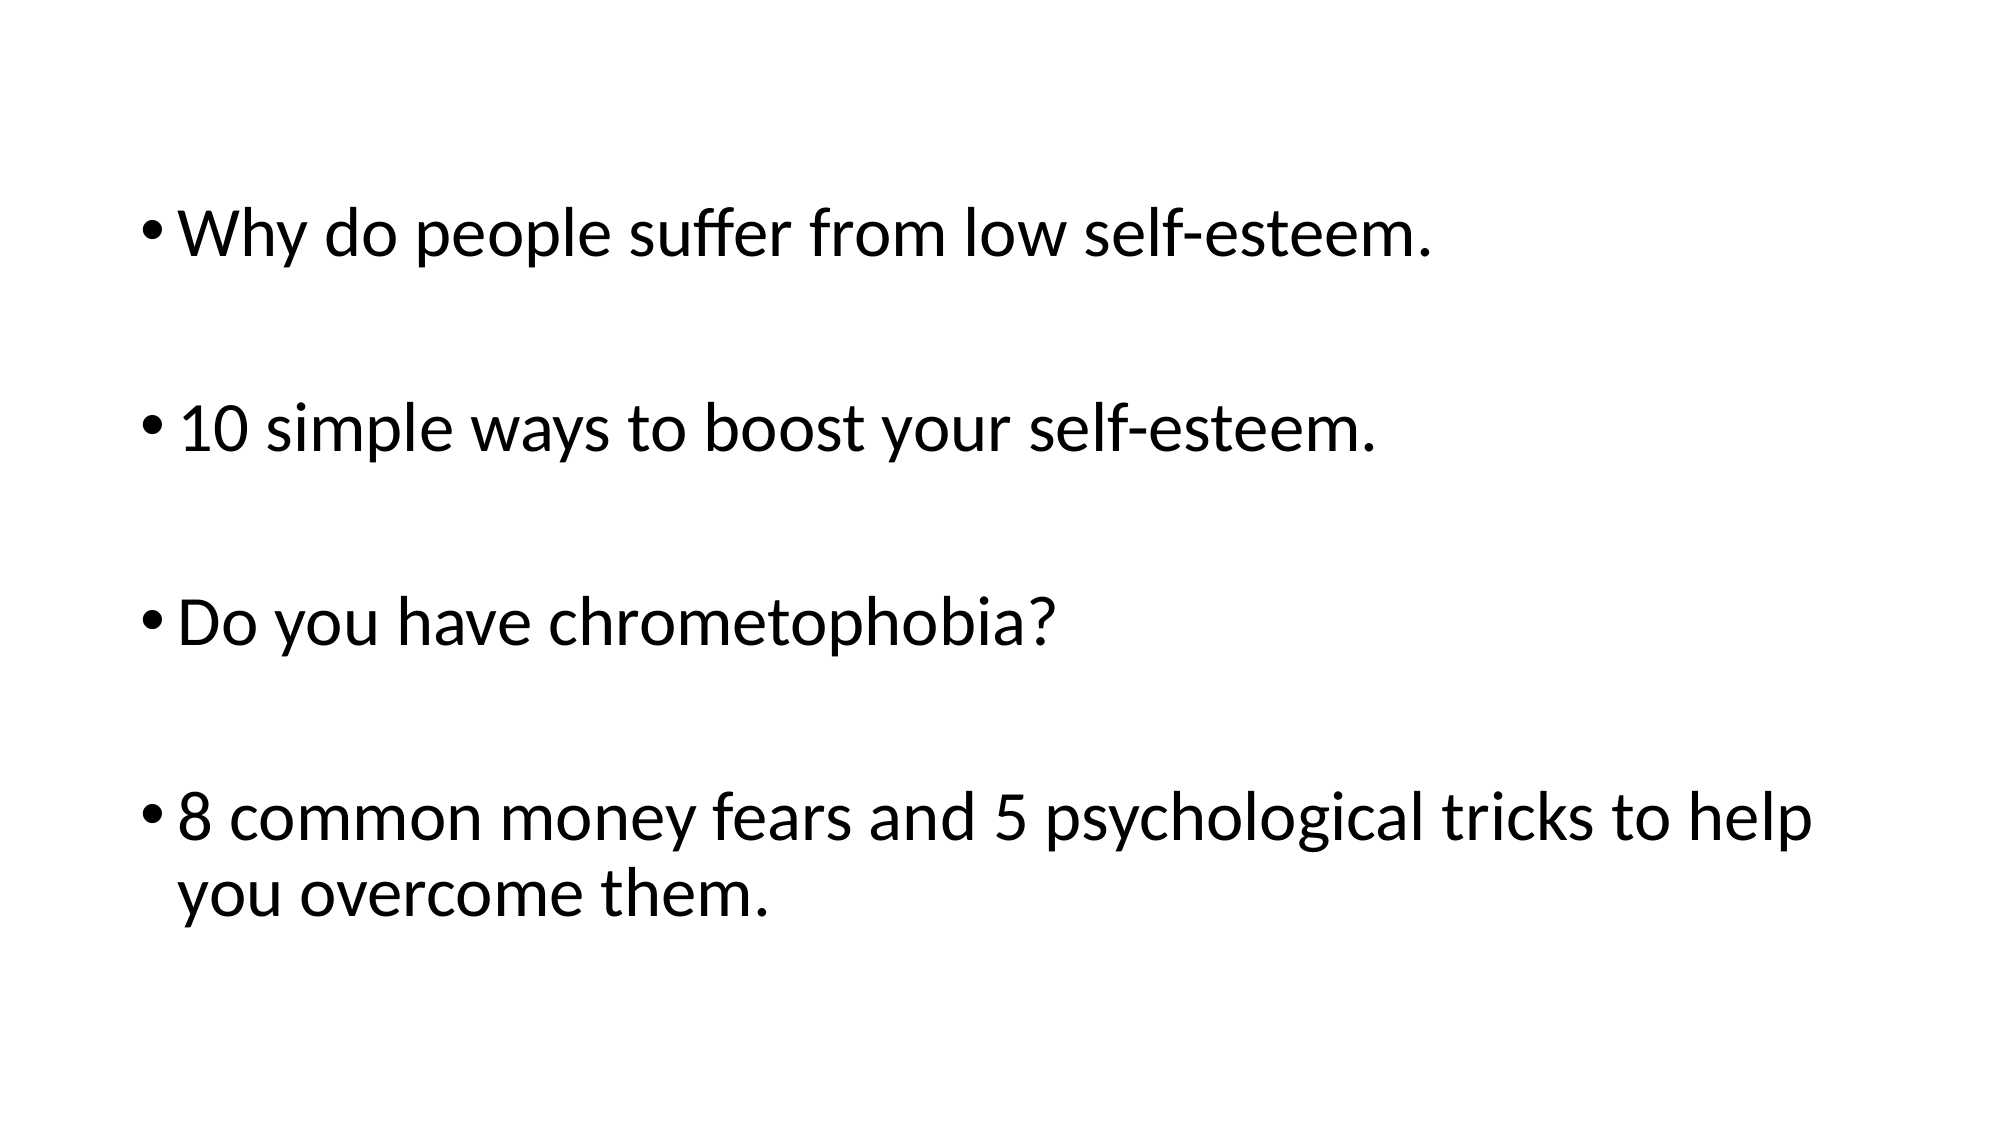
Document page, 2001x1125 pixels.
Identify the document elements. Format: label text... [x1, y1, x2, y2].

list Why do people suffer from low self-esteem. 10 simple ways to boost your self-esteem. Do you have chrometophobia? 8 common money fears and 5 psychological tricks to help you overcome them. [125, 188, 1851, 937]
